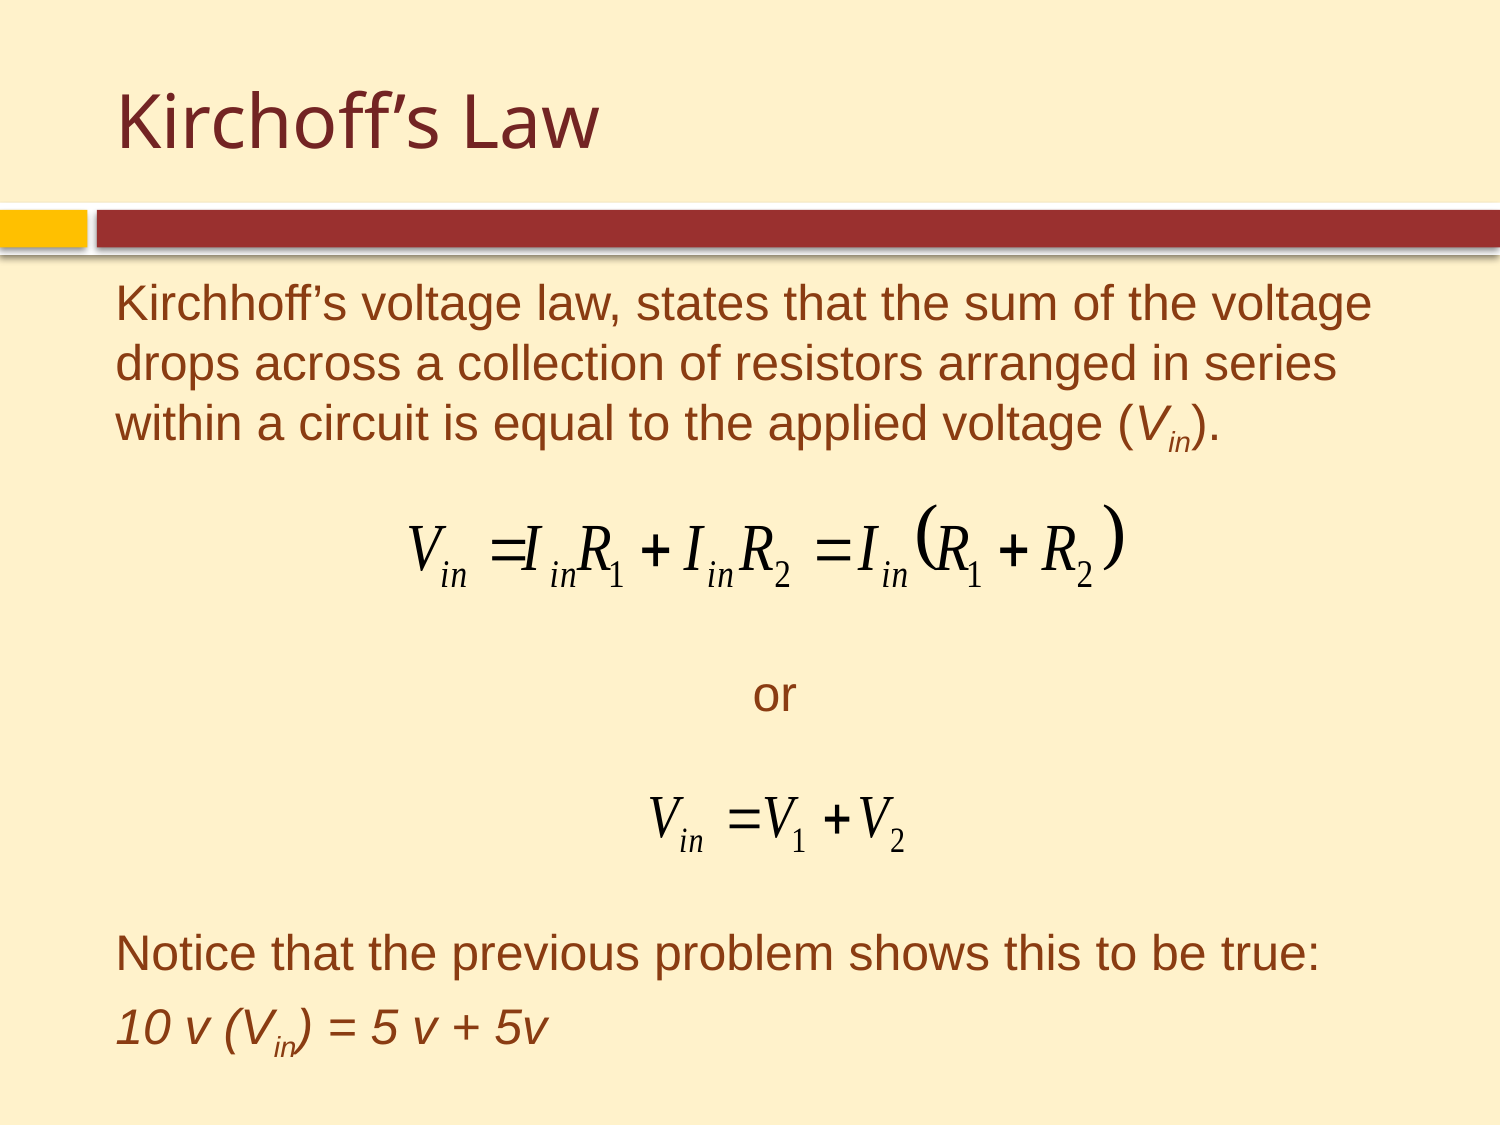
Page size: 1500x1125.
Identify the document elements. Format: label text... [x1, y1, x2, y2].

text_box or [737, 653, 813, 729]
title Kirchoff’s Law [100, 37, 1438, 200]
list Kirchhoff’s voltage law, states that the sum of the voltage drops across a collection of resistors arranged in series within a circuit is equal to the applied voltage (Vin). Notice that the previous problem shows this to be true: 10 v (Vin) = 5 v + 5v [100, 262, 1444, 1001]
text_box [644, 775, 916, 868]
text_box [402, 502, 1126, 604]
